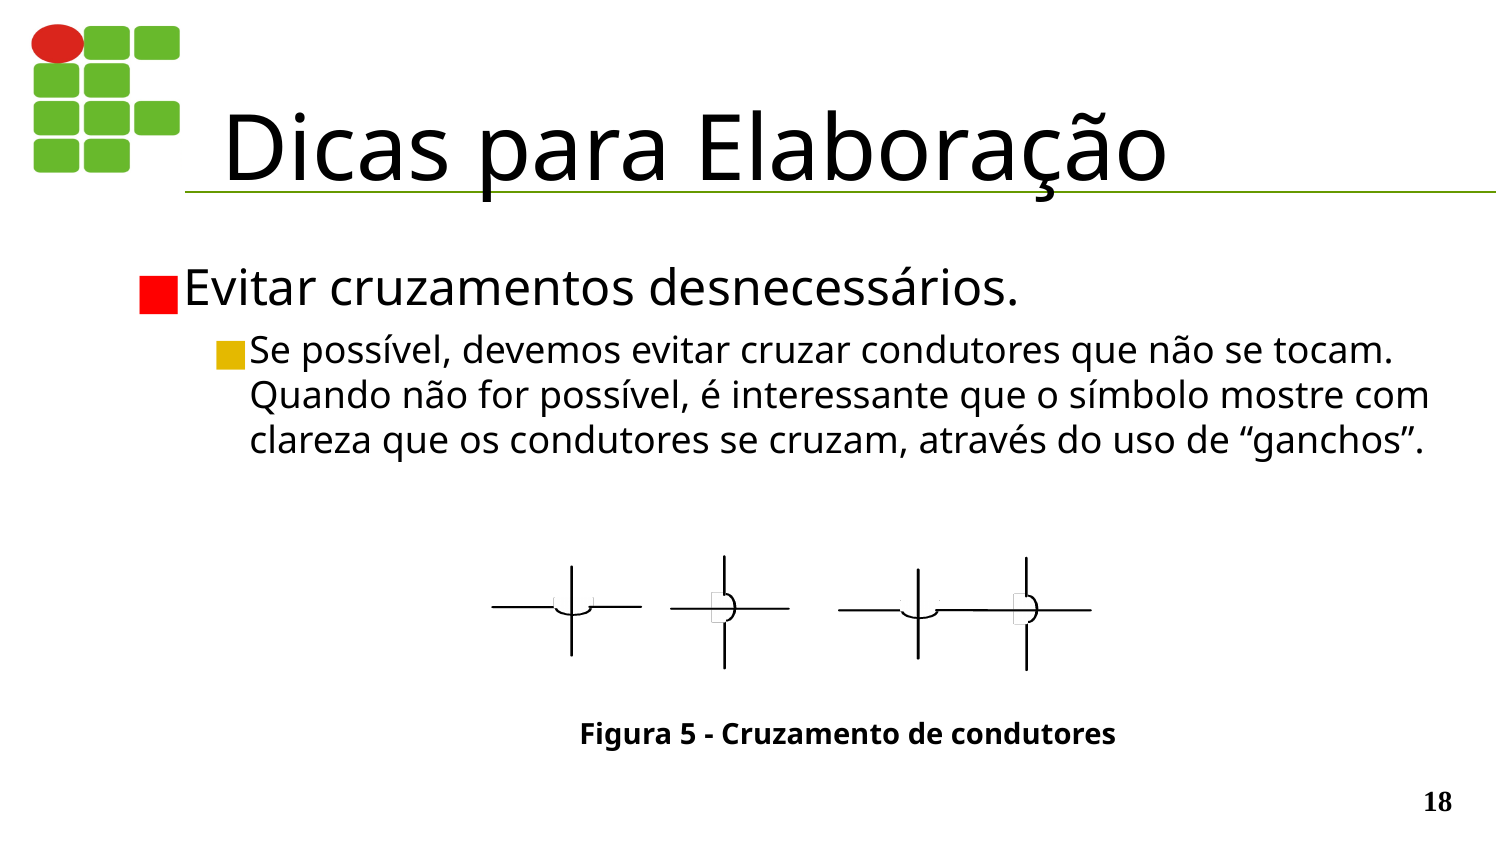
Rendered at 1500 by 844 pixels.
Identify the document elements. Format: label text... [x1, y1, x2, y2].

title Dicas para Elaboração [206, 26, 1468, 207]
text_box ‹#› [1155, 774, 1468, 825]
picture [489, 554, 1093, 673]
picture [29, 23, 182, 174]
list Evitar cruzamentos desnecessários. Se possível, devemos evitar cruzar condutores que não se tocam. Quando não for possível, é interessante que o símbolo mostre com clareza que os condutores se cruzam, através do uso de “ganchos”. Figura 5 - Cruzamento de condutores [46, 248, 1469, 774]
